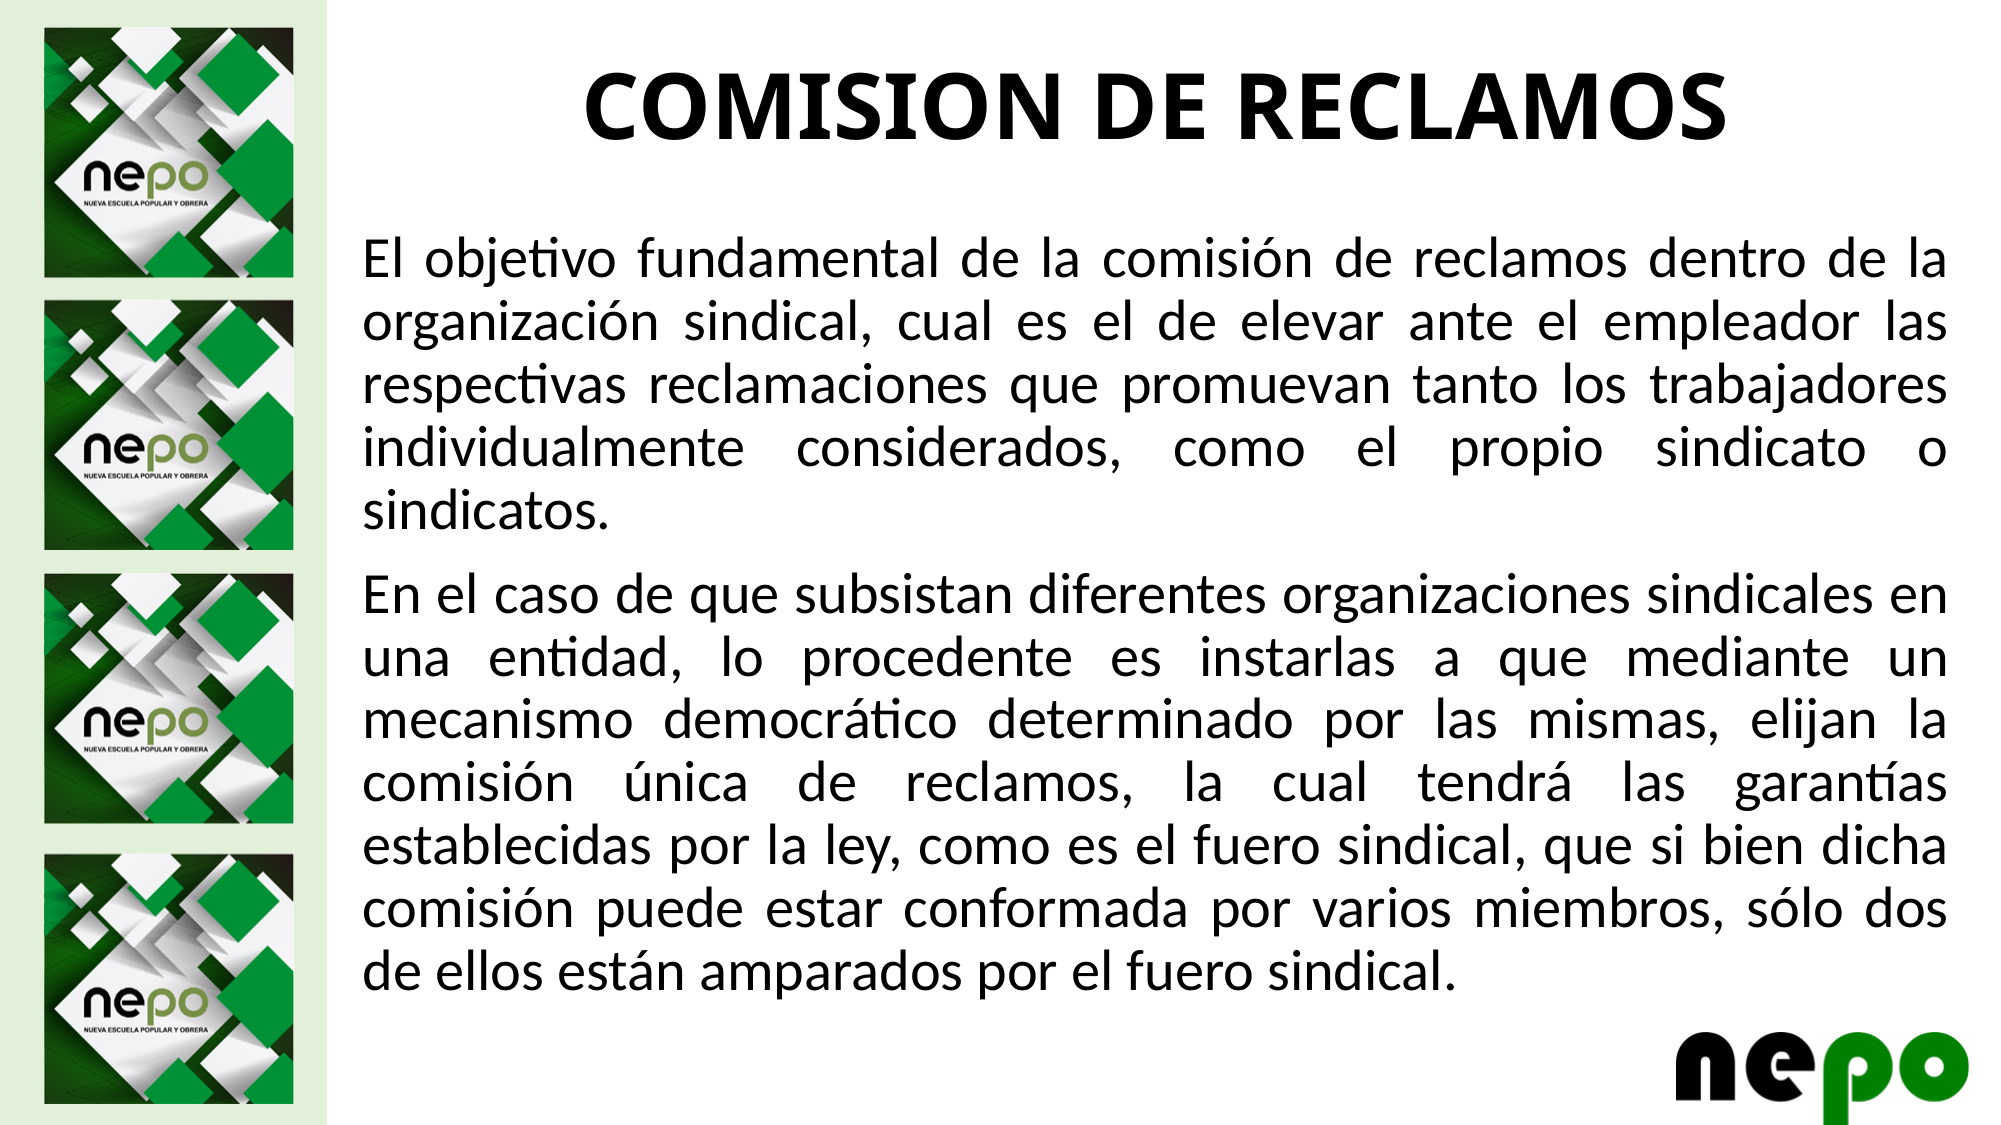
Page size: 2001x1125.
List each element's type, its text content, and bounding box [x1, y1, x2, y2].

picture [0, 0, 327, 1125]
list El objetivo fundamental de la comisión de reclamos dentro de la organización sindical, cual es el de elevar ante el empleador las respectivas reclamaciones que promuevan tanto los trabajadores individualmente considerados, como el propio sindicato o sindicatos. En el caso de que subsistan diferentes organizaciones sindicales en una entidad, lo procedente es instarlas a que mediante un mecanismo democrático determinado por las mismas, elijan la comisión única de reclamos, la cual tendrá las garantías establecidas por la ley, como es el fuero sindical, que si bien dicha comisión puede estar conformada por varios miembros, sólo dos de ellos están amparados por el fuero sindical. [347, 219, 1964, 1014]
picture [1676, 1032, 1969, 1125]
title COMISION DE RECLAMOS [347, 52, 1964, 186]
